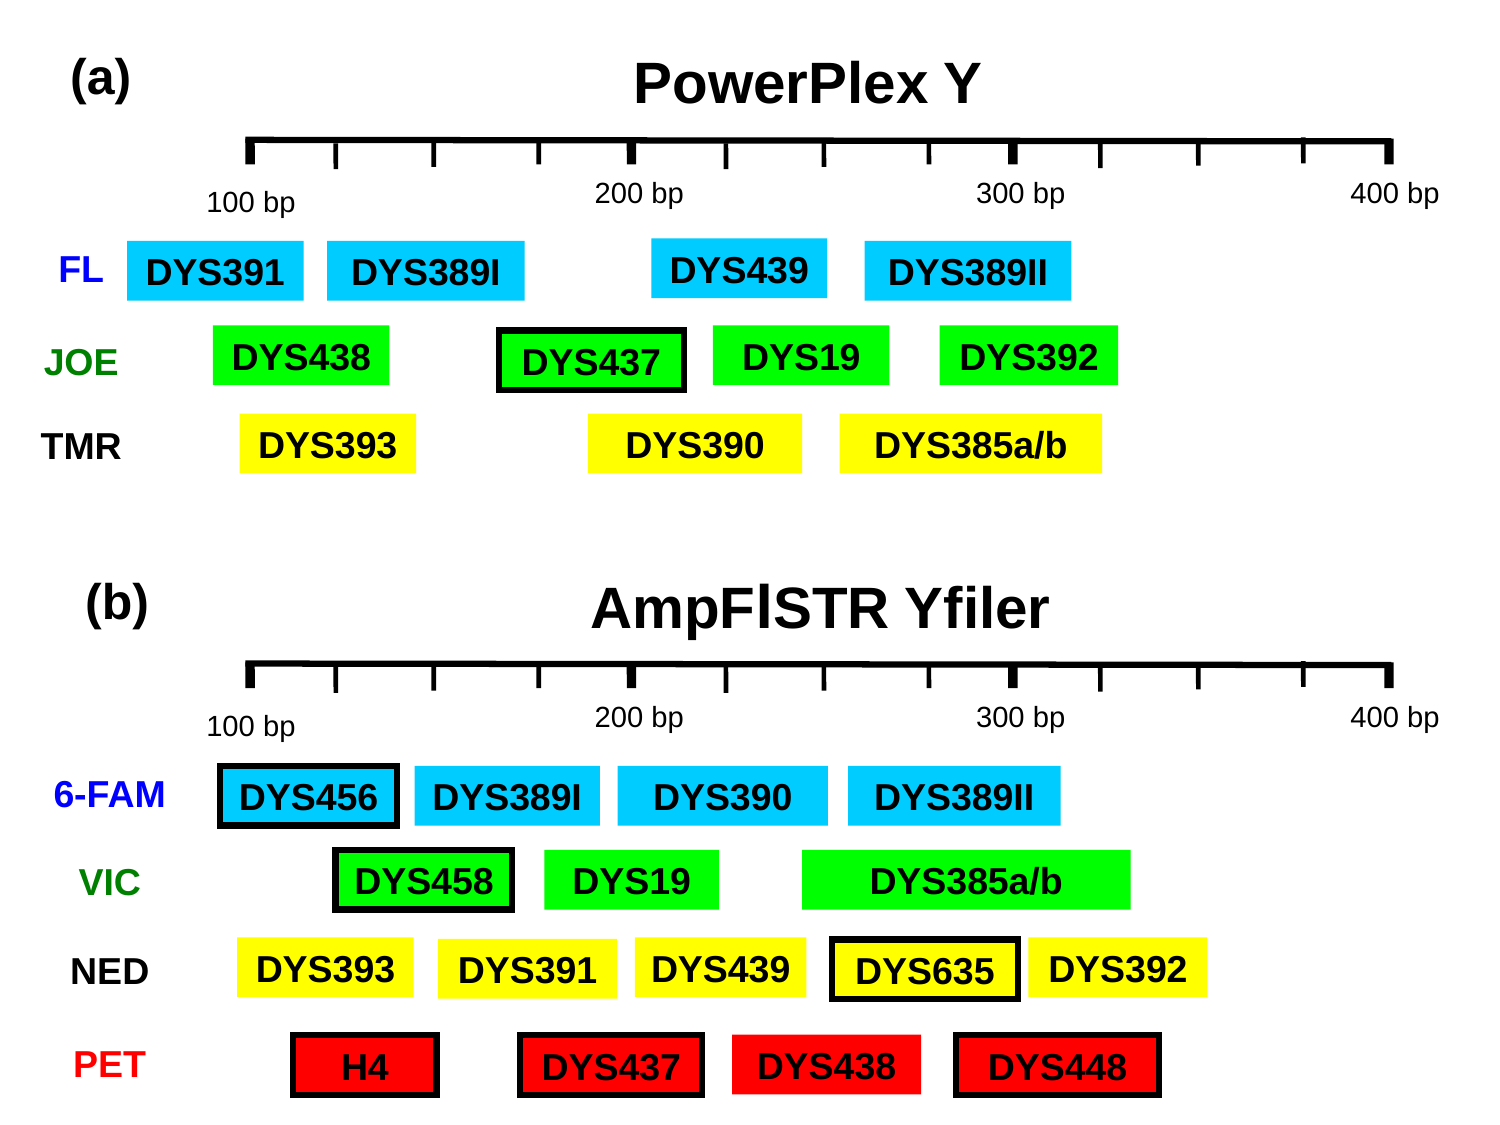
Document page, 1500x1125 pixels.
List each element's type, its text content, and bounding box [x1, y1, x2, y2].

text_box DYS385a/b [839, 413, 1103, 474]
text_box 6-FAM [38, 762, 181, 823]
text_box DYS393 [237, 937, 414, 998]
text_box DYS439 [651, 238, 828, 299]
text_box DYS390 [588, 413, 803, 474]
text_box DYS448 [955, 1035, 1159, 1096]
text_box DYS438 [212, 325, 390, 386]
text_box DYS19 [712, 325, 890, 386]
text_box DYS392 [1028, 937, 1208, 998]
text_box DYS389II [848, 765, 1061, 826]
text_box DYS458 [335, 849, 513, 910]
text_box DYS391 [438, 938, 617, 999]
text_box DYS439 [634, 937, 807, 998]
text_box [183, 660, 1463, 751]
text_box DYS392 [939, 325, 1119, 386]
text_box DYS385a/b [802, 849, 1131, 910]
text_box DYS391 [127, 240, 304, 301]
text_box DYS19 [544, 849, 720, 910]
text_box PowerPlex Y [402, 37, 1215, 123]
text_box DYS437 [498, 330, 684, 391]
text_box (b) [70, 562, 165, 638]
text_box JOE [29, 330, 134, 391]
text_box PET [58, 1032, 162, 1092]
text_box H4 [293, 1035, 437, 1096]
text_box DYS438 [732, 1034, 922, 1095]
text_box DYS393 [239, 413, 417, 474]
text_box DYS456 [220, 765, 397, 826]
text_box DYS389I [327, 240, 525, 301]
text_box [183, 137, 1463, 227]
text_box VIC [63, 850, 156, 911]
text_box NED [55, 939, 165, 1000]
text_box (a) [55, 37, 147, 113]
text_box DYS390 [617, 765, 828, 826]
text_box DYS389I [414, 765, 600, 826]
text_box FL [43, 237, 120, 298]
text_box TMR [25, 414, 137, 475]
text_box DYS635 [831, 939, 1018, 1000]
text_box DYS437 [520, 1035, 703, 1096]
text_box DYS389II [864, 240, 1072, 301]
text_box AmpFlSTR Yfiler [414, 562, 1227, 648]
